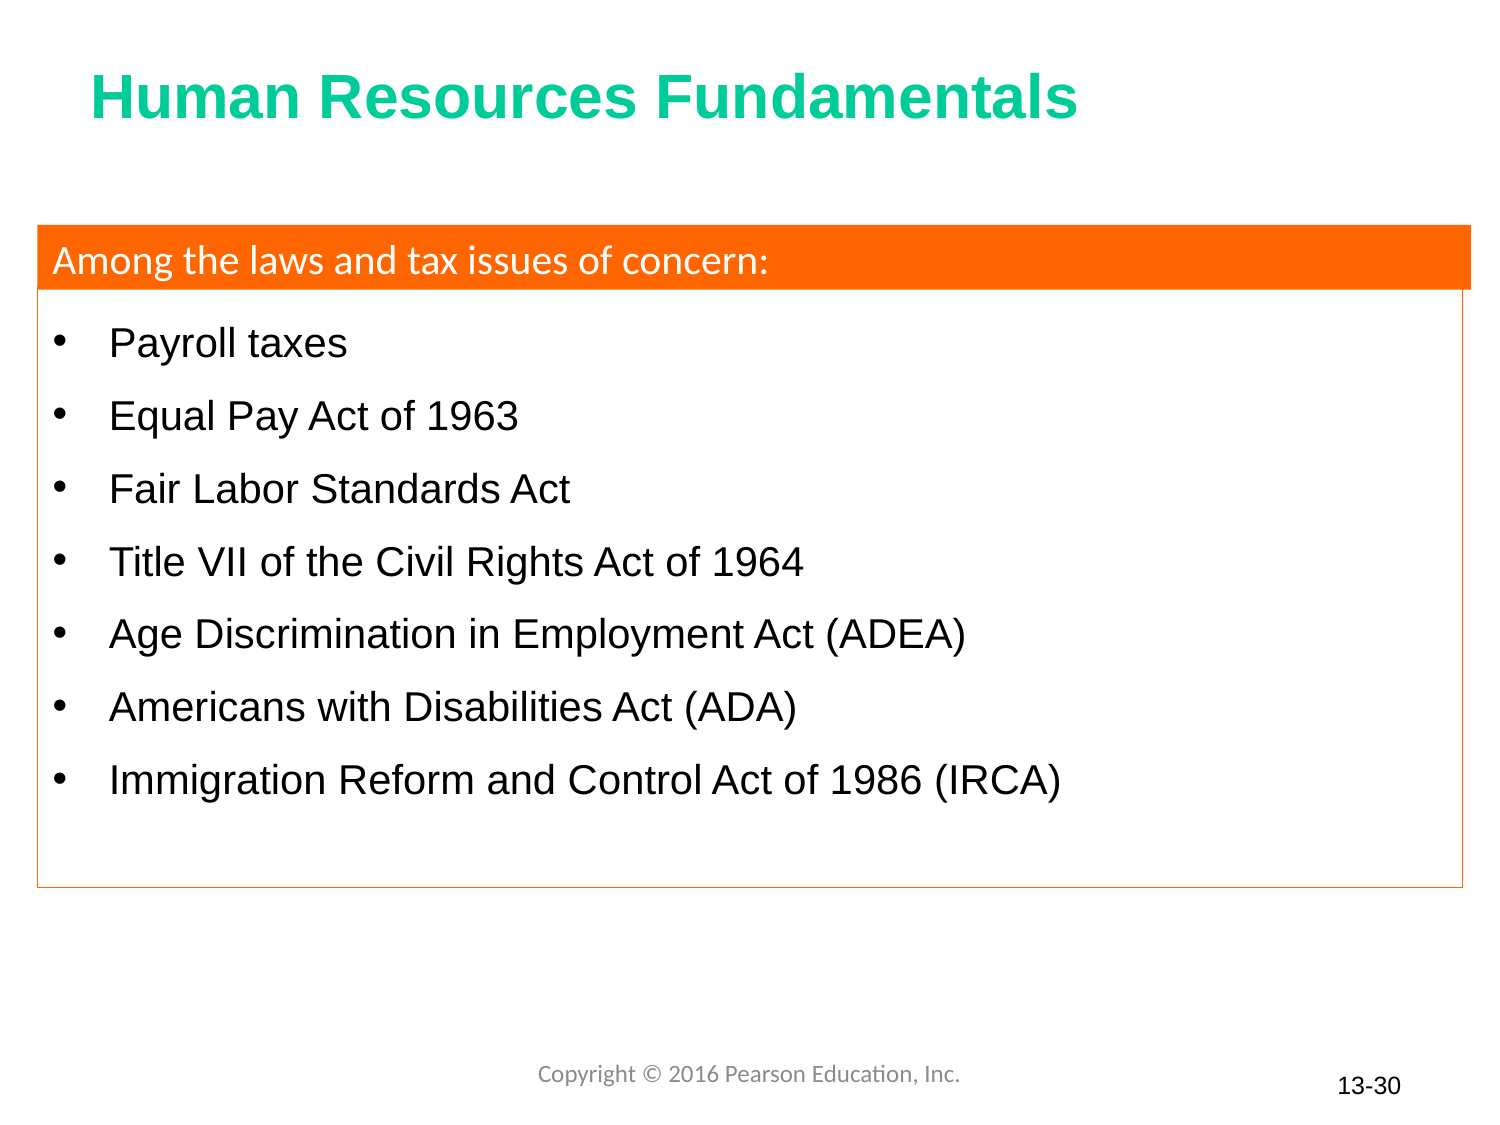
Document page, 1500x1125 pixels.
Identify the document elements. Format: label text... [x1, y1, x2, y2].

list Payroll taxes Equal Pay Act of 1963 Fair Labor Standards Act Title VII of the Civil Rights Act of 1964 Age Discrimination in Employment Act (ADEA) Americans with Disabilities Act (ADA) Immigration Reform and Control Act of 1986 (IRCA) [37, 290, 1463, 888]
text_box Among the laws and tax issues of concern: [37, 224, 1471, 290]
footer Copyright © 2016 Pearson Education, Inc. [512, 1042, 988, 1103]
title Human Resources Fundamentals [75, 0, 1425, 188]
